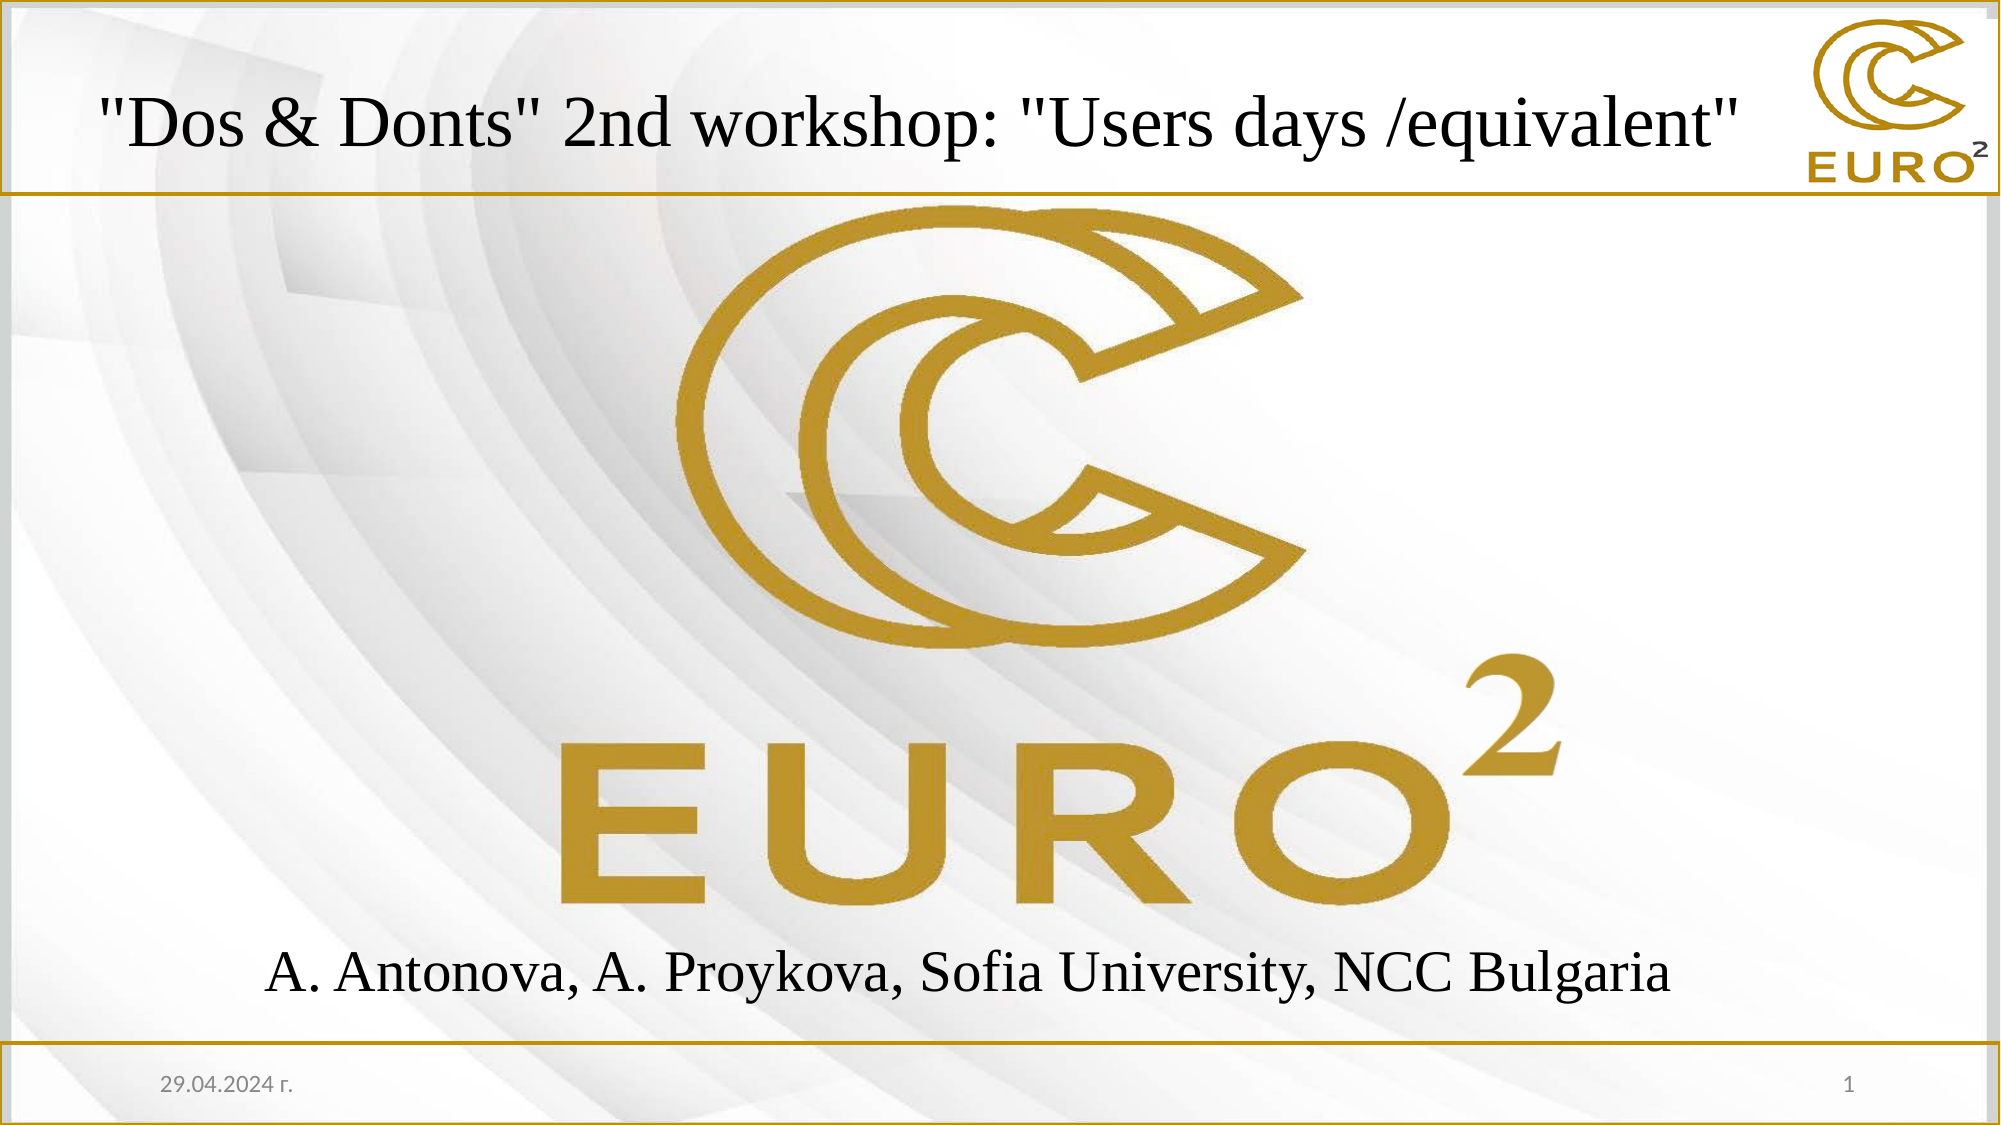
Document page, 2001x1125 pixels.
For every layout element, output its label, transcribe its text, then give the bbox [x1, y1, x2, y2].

picture [2, 2, 1998, 192]
slide_number 1 [1832, 1062, 1863, 1104]
picture [0, 196, 2001, 1041]
picture [2, 1045, 1998, 1123]
text_box 29.04.2024 г. [152, 1060, 588, 1106]
list A. Antonova, A. Proykova, Sofia University, NCC Bulgaria [226, 933, 1728, 1013]
title "Dos & Donts" 2nd workshop: "Users days /equivalent" [87, 47, 1753, 170]
